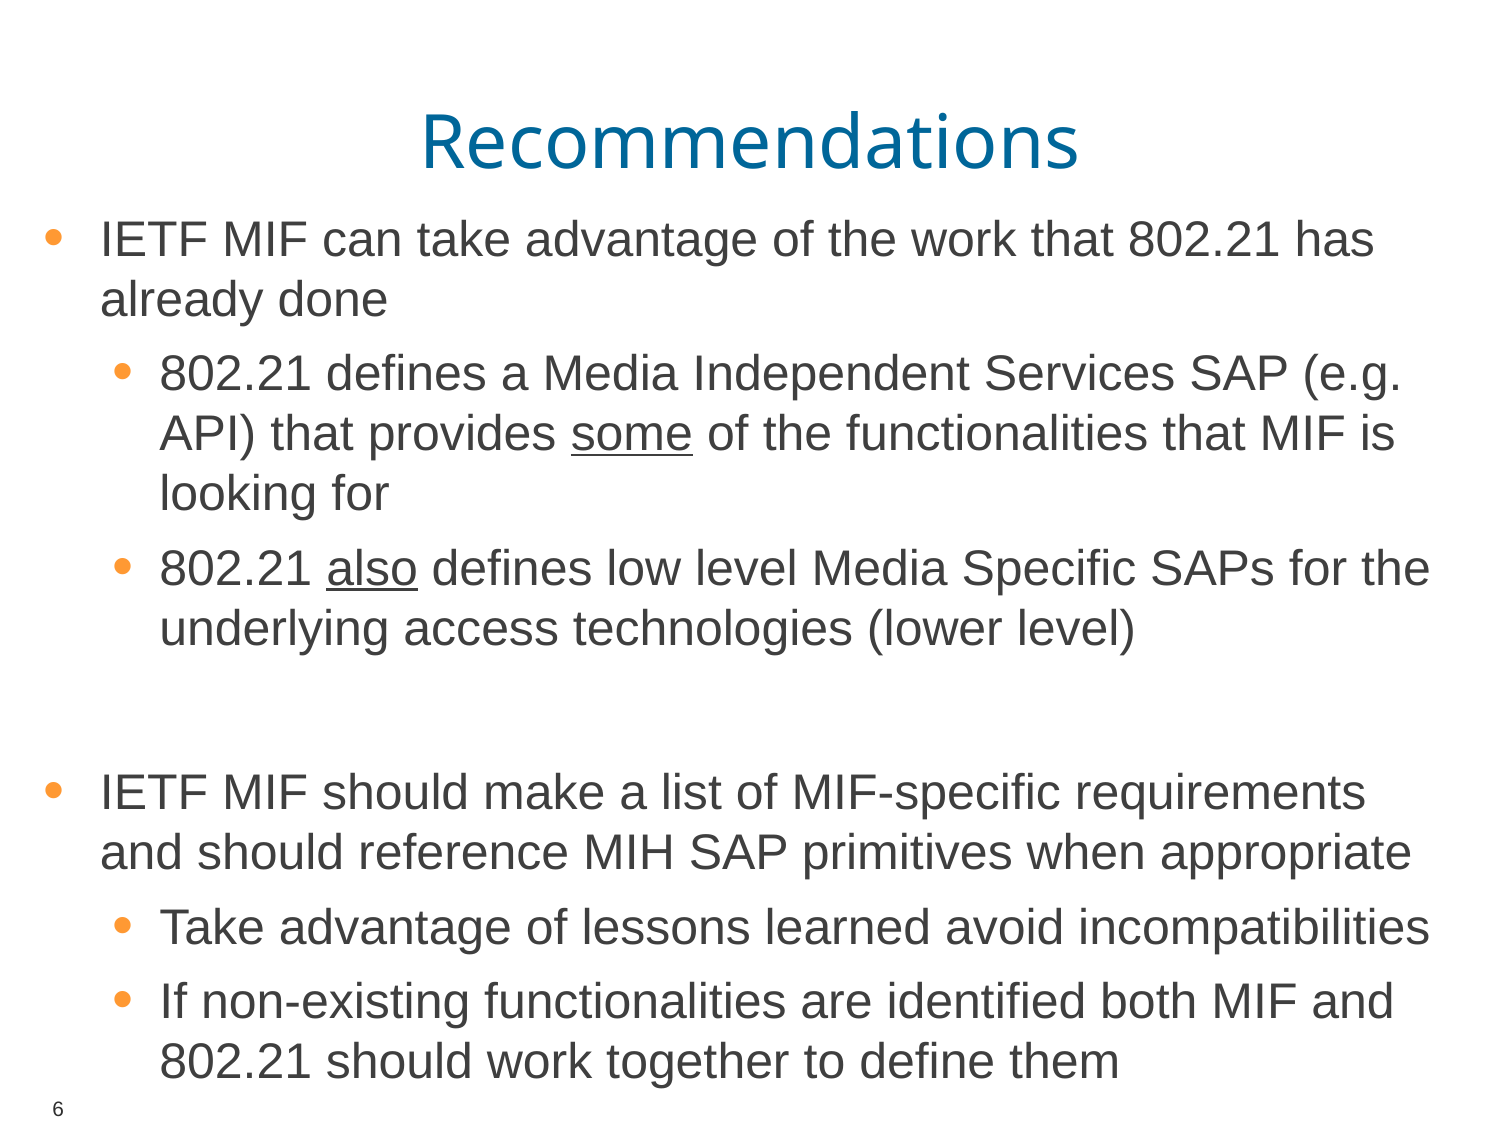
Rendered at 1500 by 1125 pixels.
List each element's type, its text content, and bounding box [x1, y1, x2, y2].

slide_number 6 [36, 1087, 76, 1125]
list IETF MIF can take advantage of the work that 802.21 has already done 802.21 defines a Media Independent Services SAP (e.g. API) that provides some of the functionalities that MIF is looking for 802.21 also defines low level Media Specific SAPs for the underlying access technologies (lower level) IETF MIF should make a list of MIF-specific requirements and should reference MIH SAP primitives when appropriate Take advantage of lessons learned avoid incompatibilities If non-existing functionalities are identified both MIF and 802.21 should work together to define them [37, 199, 1463, 1063]
title Recommendations [74, 14, 1426, 199]
